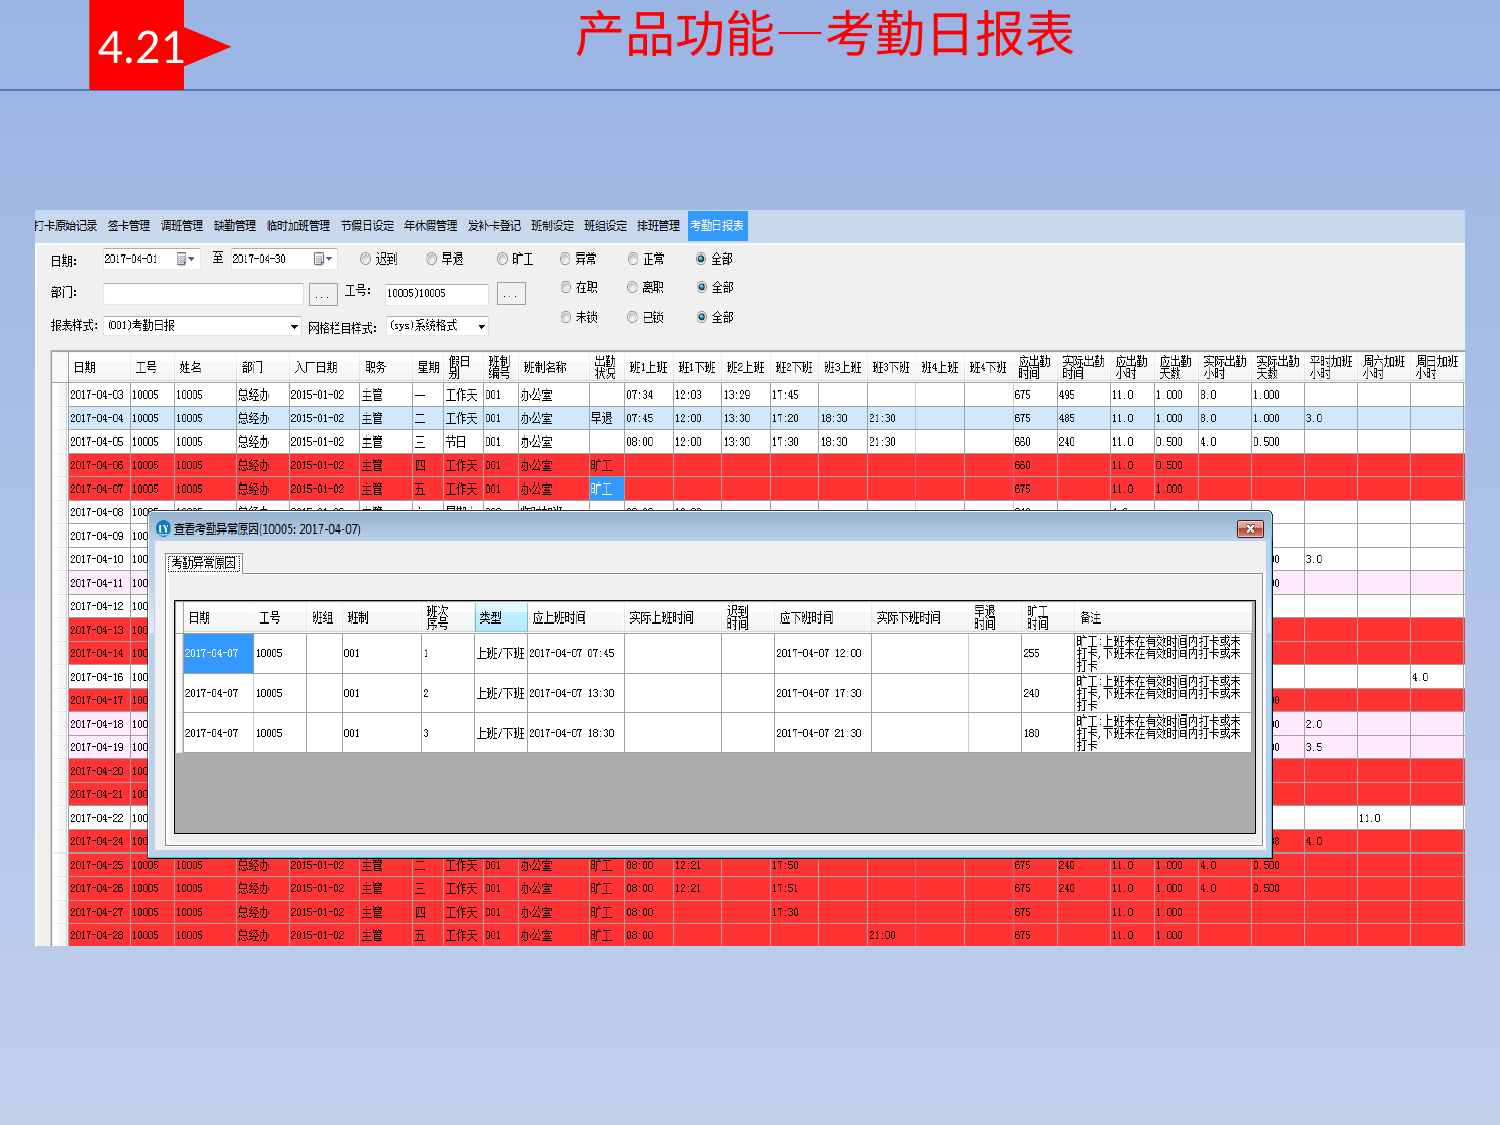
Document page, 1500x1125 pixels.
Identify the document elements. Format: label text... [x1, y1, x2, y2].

text_box [87, 0, 186, 6]
picture [34, 210, 1466, 946]
text_box [87, 81, 186, 89]
text_box 产品功能—考勤日报表 [560, 0, 1161, 71]
text_box [201, 31, 234, 62]
text_box 4.21 [82, 6, 201, 81]
